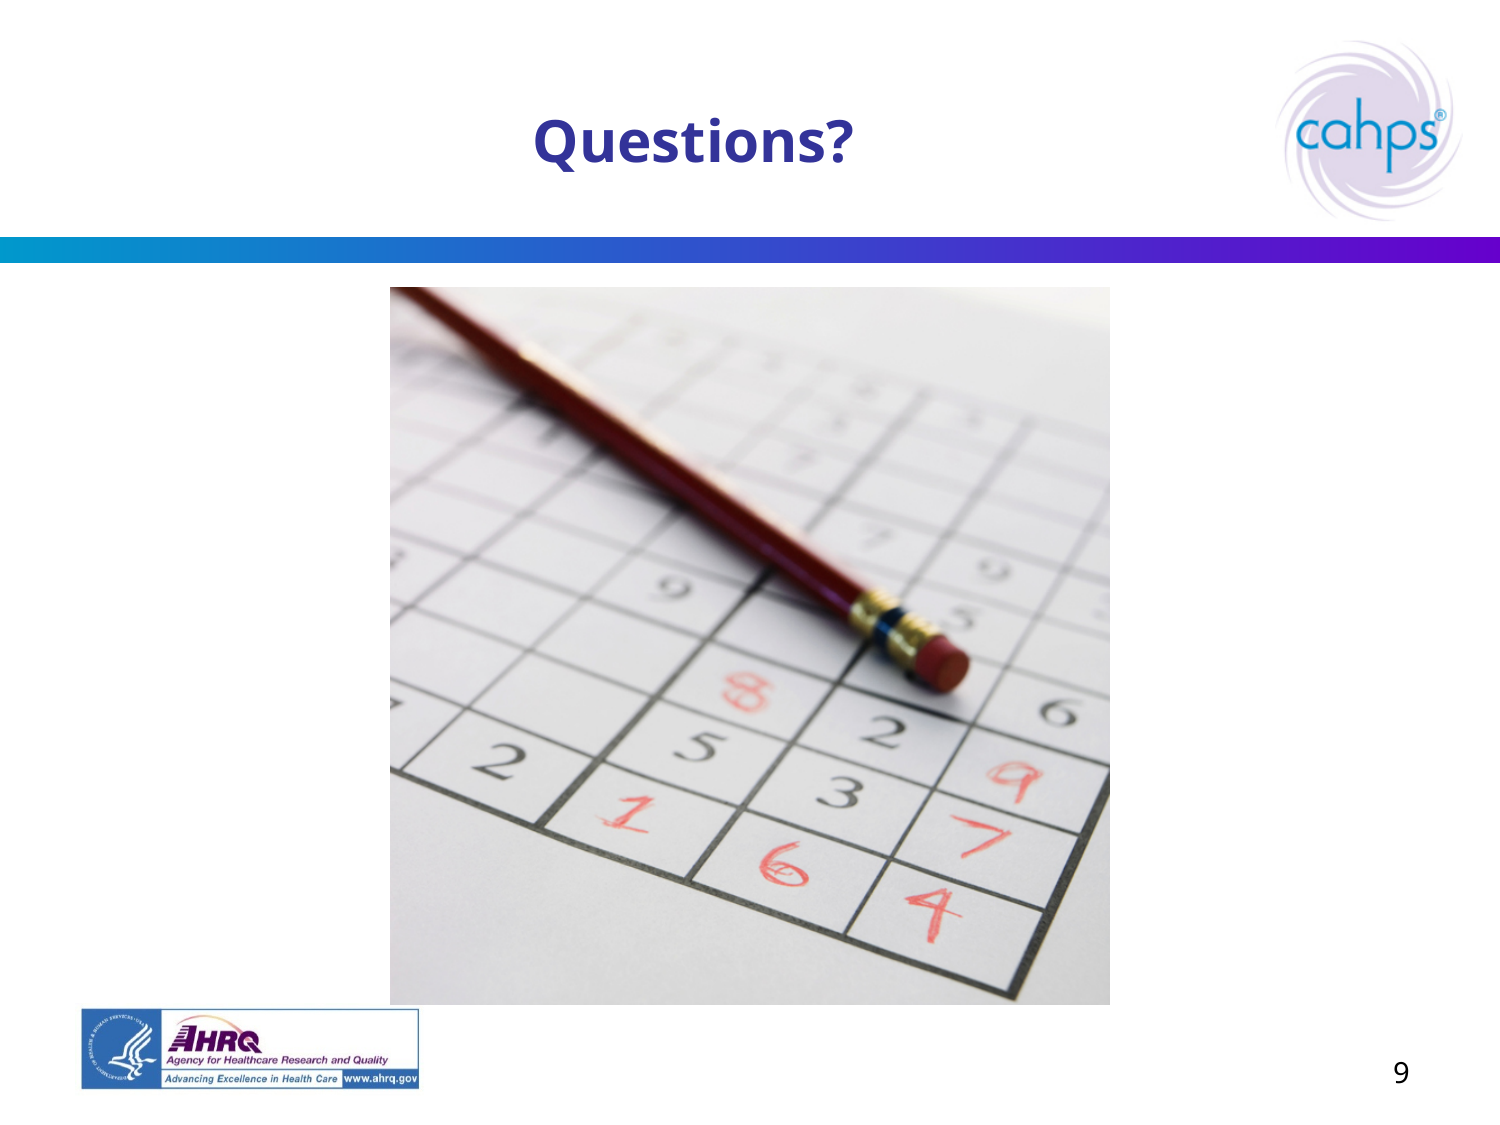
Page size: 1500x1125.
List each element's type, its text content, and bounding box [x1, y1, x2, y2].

picture [1275, 37, 1463, 225]
slide_number 9 [1074, 1046, 1425, 1125]
picture [75, 1003, 425, 1096]
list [390, 287, 1110, 1006]
title Questions? [75, 45, 1313, 233]
